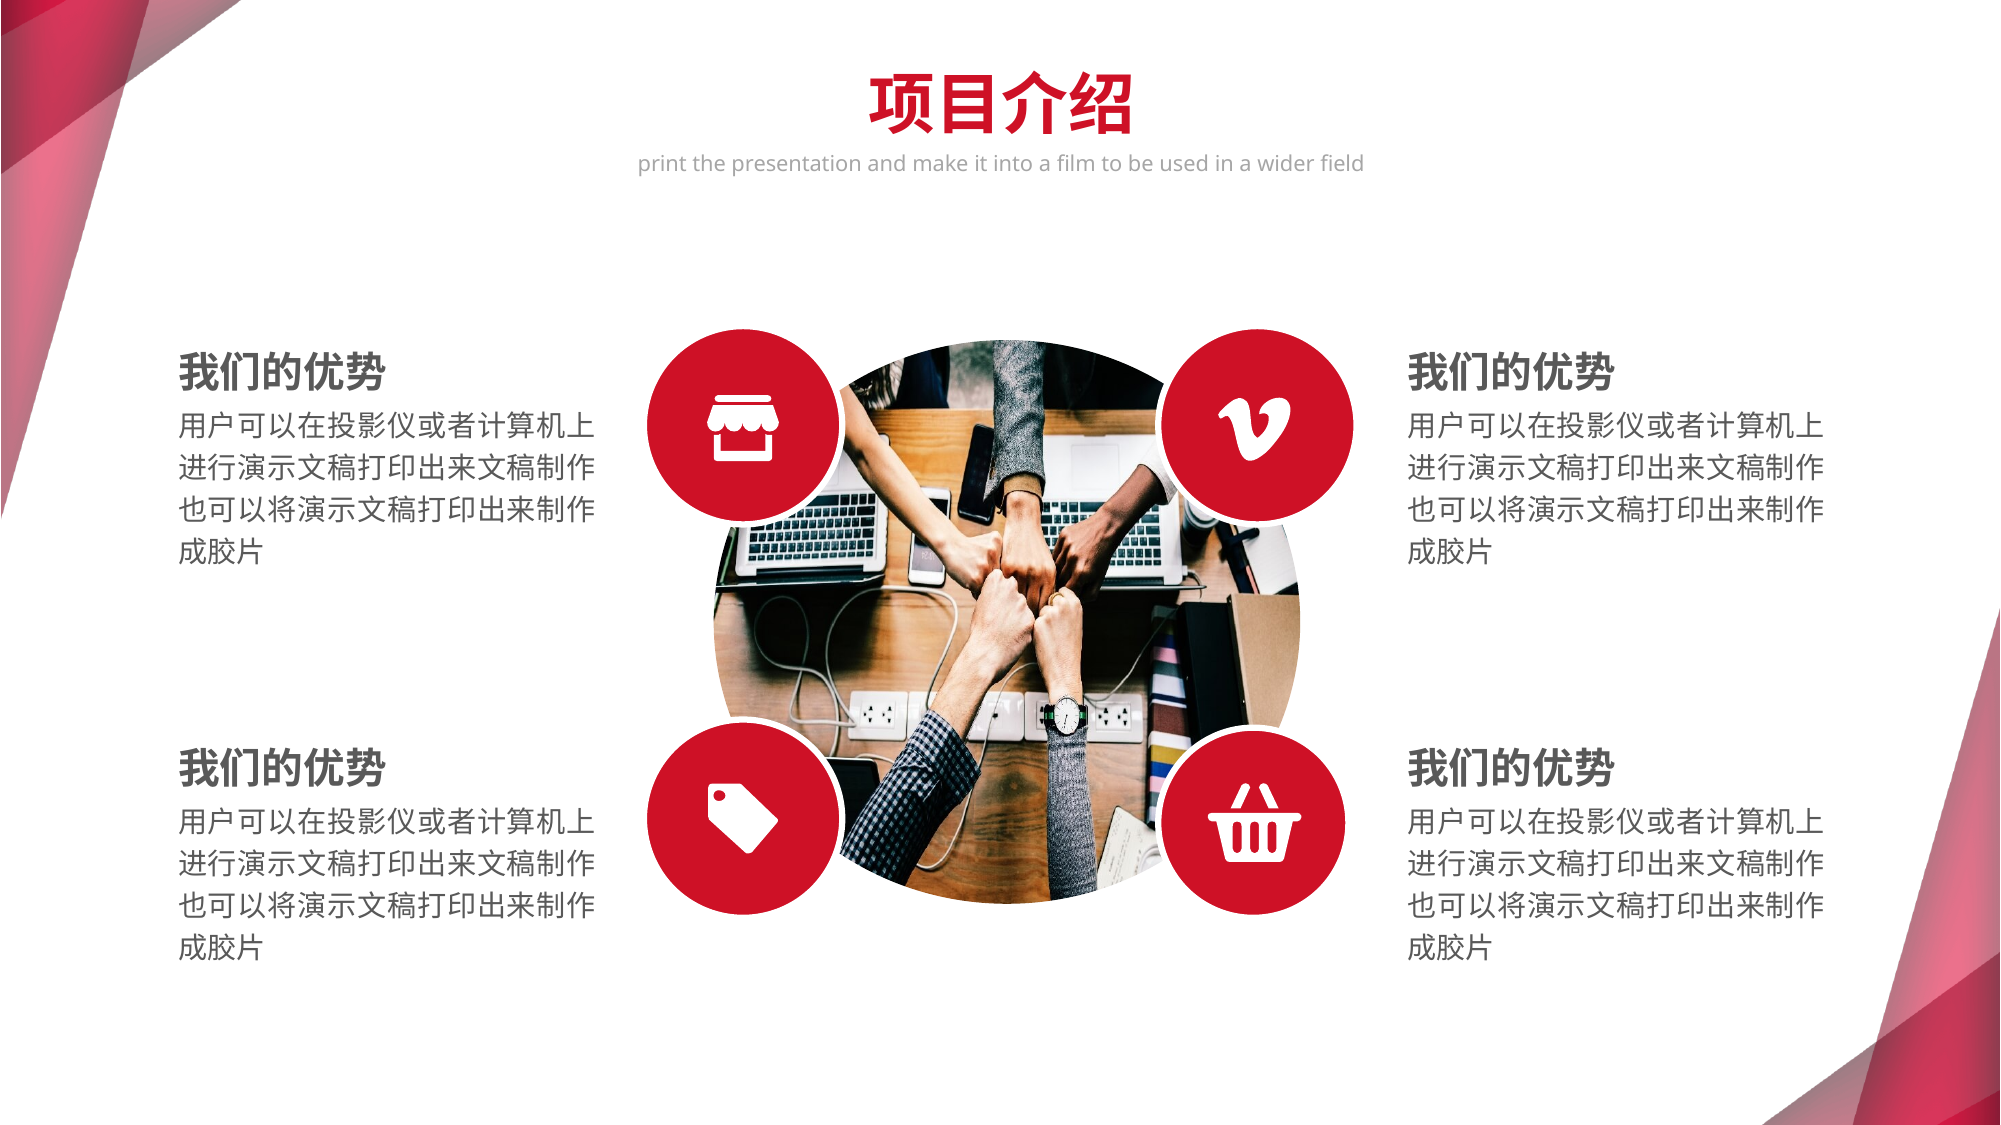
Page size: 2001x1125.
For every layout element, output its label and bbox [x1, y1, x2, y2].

text_box [1392, 328, 1841, 577]
text_box [163, 328, 611, 577]
text_box [1392, 724, 1841, 972]
picture [2, 0, 303, 520]
text_box [643, 326, 1357, 918]
picture [1697, 606, 1999, 1125]
text_box [163, 724, 611, 972]
text_box [544, 54, 1459, 184]
